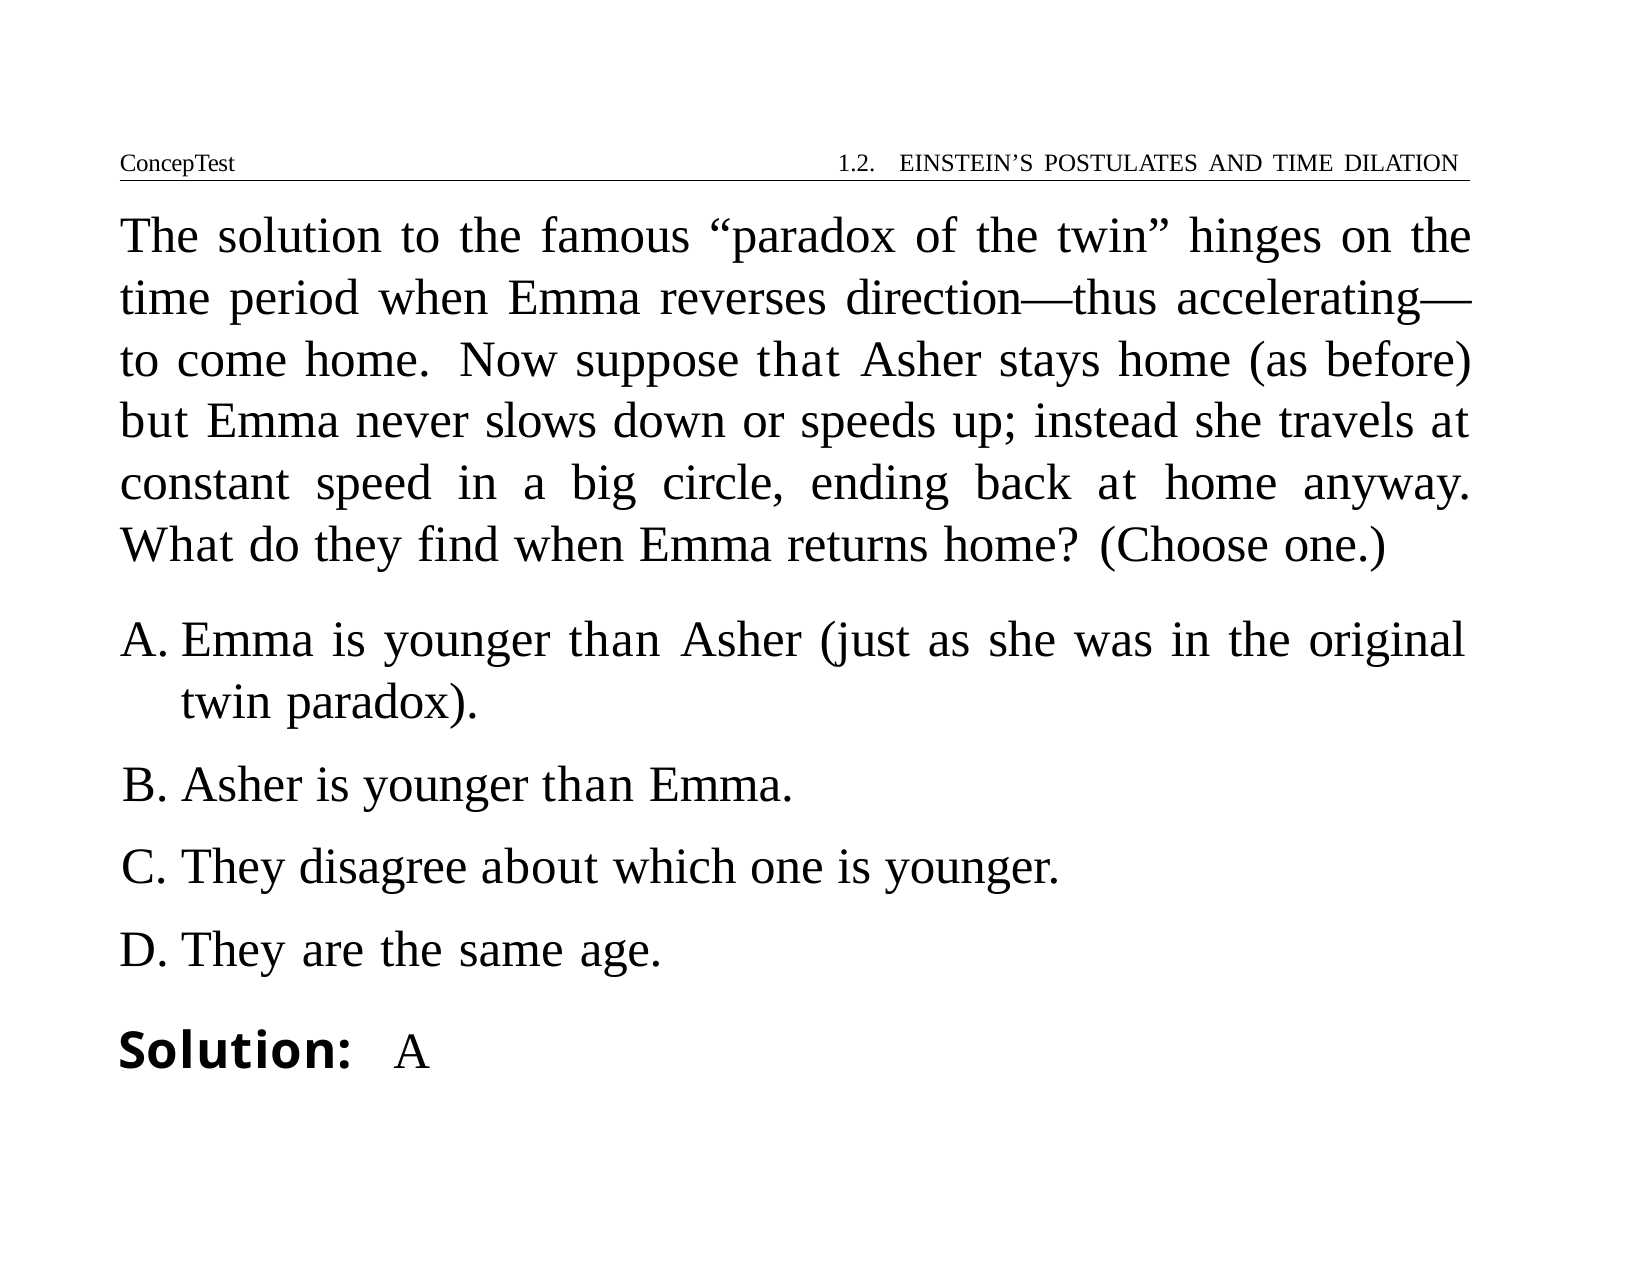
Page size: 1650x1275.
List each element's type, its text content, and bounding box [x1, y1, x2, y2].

text_box ConcepTest 1.2. EINSTEIN’S POSTULATES AND TIME DILATION The solution to the famous “paradox of the twin” hinges on the time period when Emma reverses direction—thus accelerating— to come home. Now suppose that Asher stays home (as before) but Emma never slows down or speeds up; instead she travels at constant speed in a big circle, ending back at home anyway. What do they find when Emma returns home? (Choose one.) Emma is younger than Asher (just as she was in the original twin paradox). Asher is younger than Emma. They disagree about which one is younger. They are the same age. Solution: A [116, 132, 1473, 1079]
